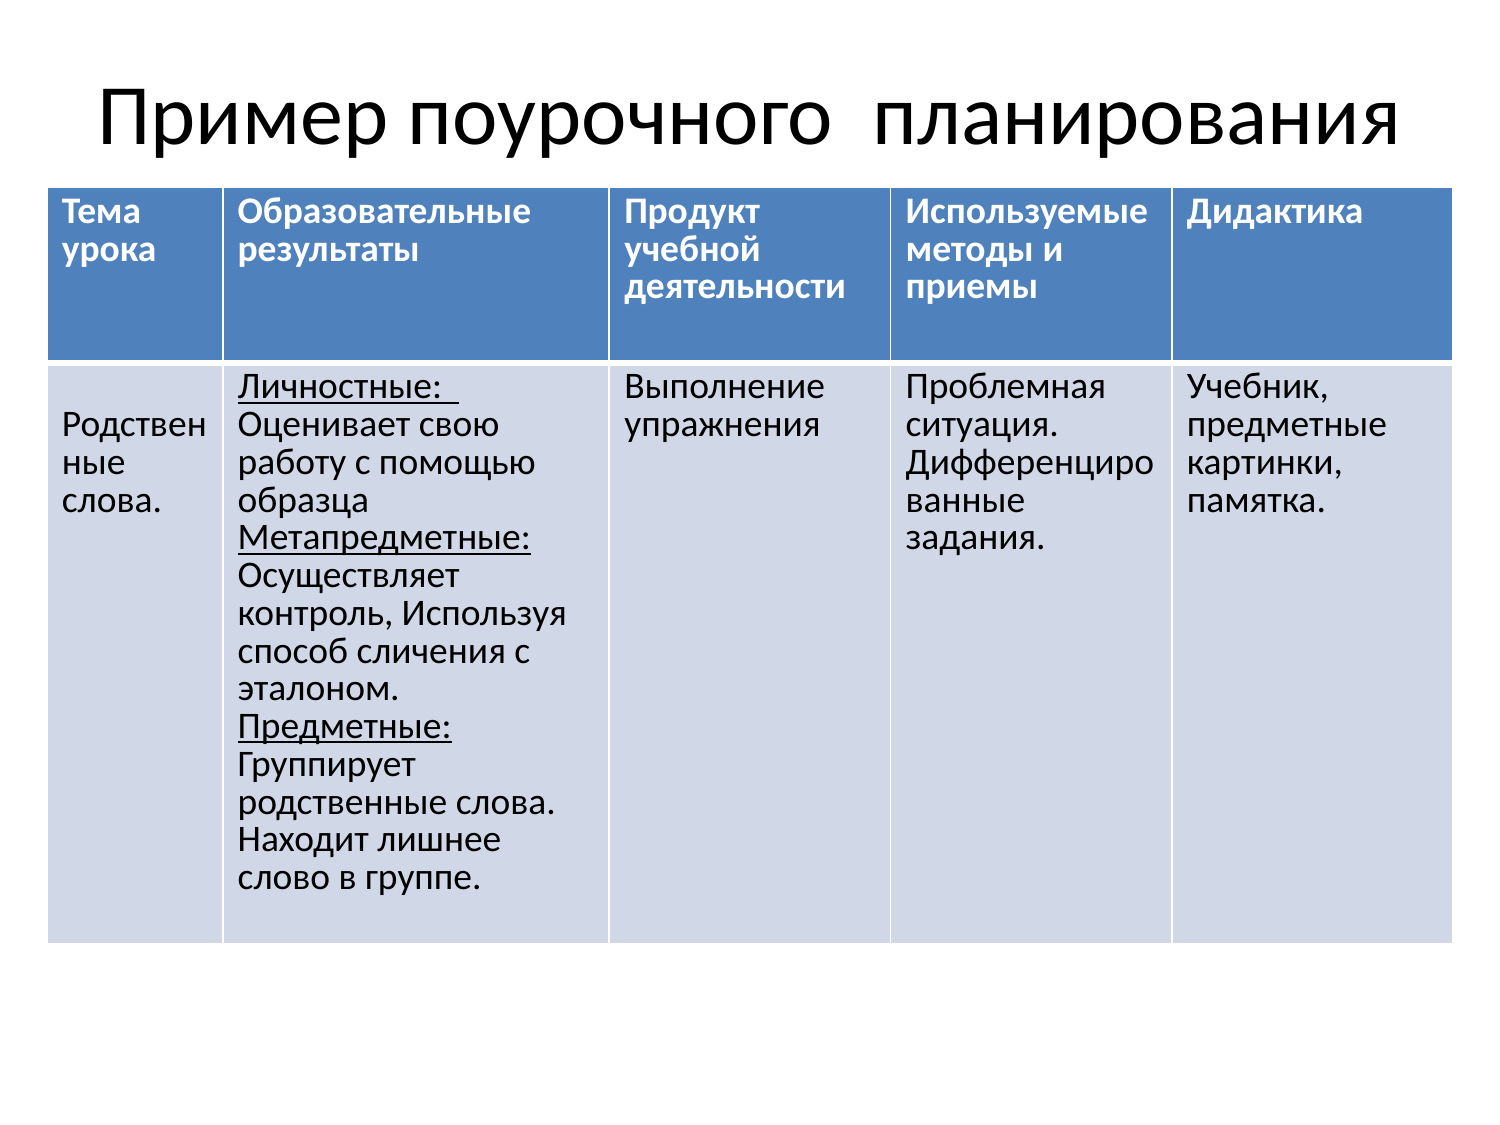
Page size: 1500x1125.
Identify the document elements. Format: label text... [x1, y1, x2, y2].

table_header Образовательные результаты [224, 188, 608, 360]
table_header Тема урока [48, 188, 222, 360]
table_cell Учебник, предметные картинки, памятка. [1173, 366, 1452, 943]
title Пример поурочного планирования [75, 45, 1425, 176]
table_header Используемые методы и приемы [891, 188, 1171, 360]
table_cell Личностные: Оценивает свою работу с помощью образца Метапредметные: Осуществляет контроль, Используя способ сличения с эталоном. Предметные: Группирует родственные слова. Находит лишнее слово в группе. [224, 366, 608, 943]
table_header Продукт учебной деятельности [610, 188, 890, 360]
table_header Дидактика [1173, 188, 1452, 360]
table_cell Проблемная ситуация. Дифференцированные задания. [891, 366, 1171, 943]
table_cell Выполнение упражнения [610, 366, 890, 943]
table_cell Родственные слова. [48, 366, 222, 943]
